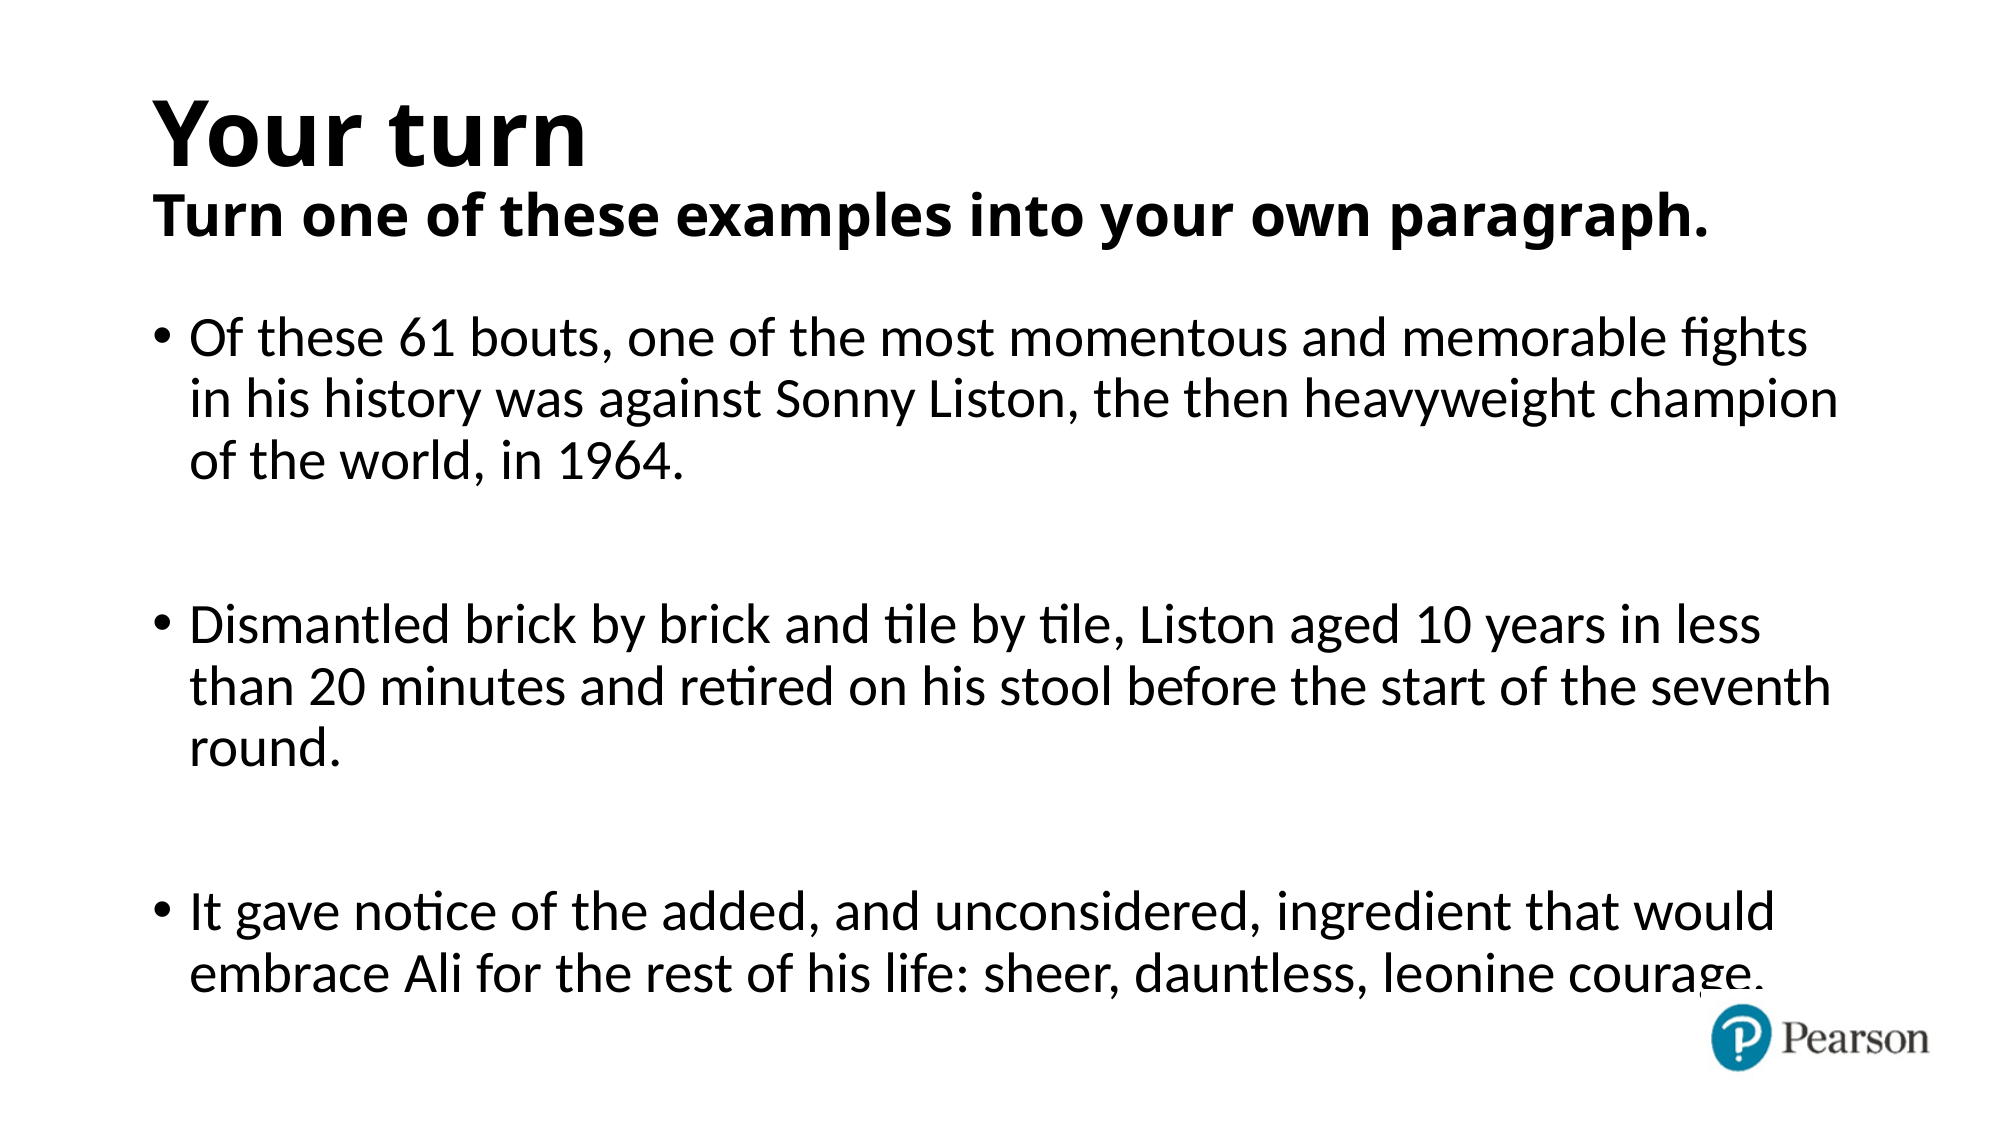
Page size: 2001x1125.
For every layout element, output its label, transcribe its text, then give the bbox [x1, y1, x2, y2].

list Of these 61 bouts, one of the most momentous and memorable fights in his history was against Sonny Liston, the then heavyweight champion of the world, in 1964. Dismantled brick by brick and tile by tile, Liston aged 10 years in less than 20 minutes and retired on his stool before the start of the seventh round. It gave notice of the added, and unconsidered, ingredient that would embrace Ali for the rest of his life: sheer, dauntless, leonine courage. [137, 299, 1863, 1014]
picture [1701, 989, 1940, 1082]
title Your turn Turn one of these examples into your own paragraph. [137, 59, 1863, 278]
